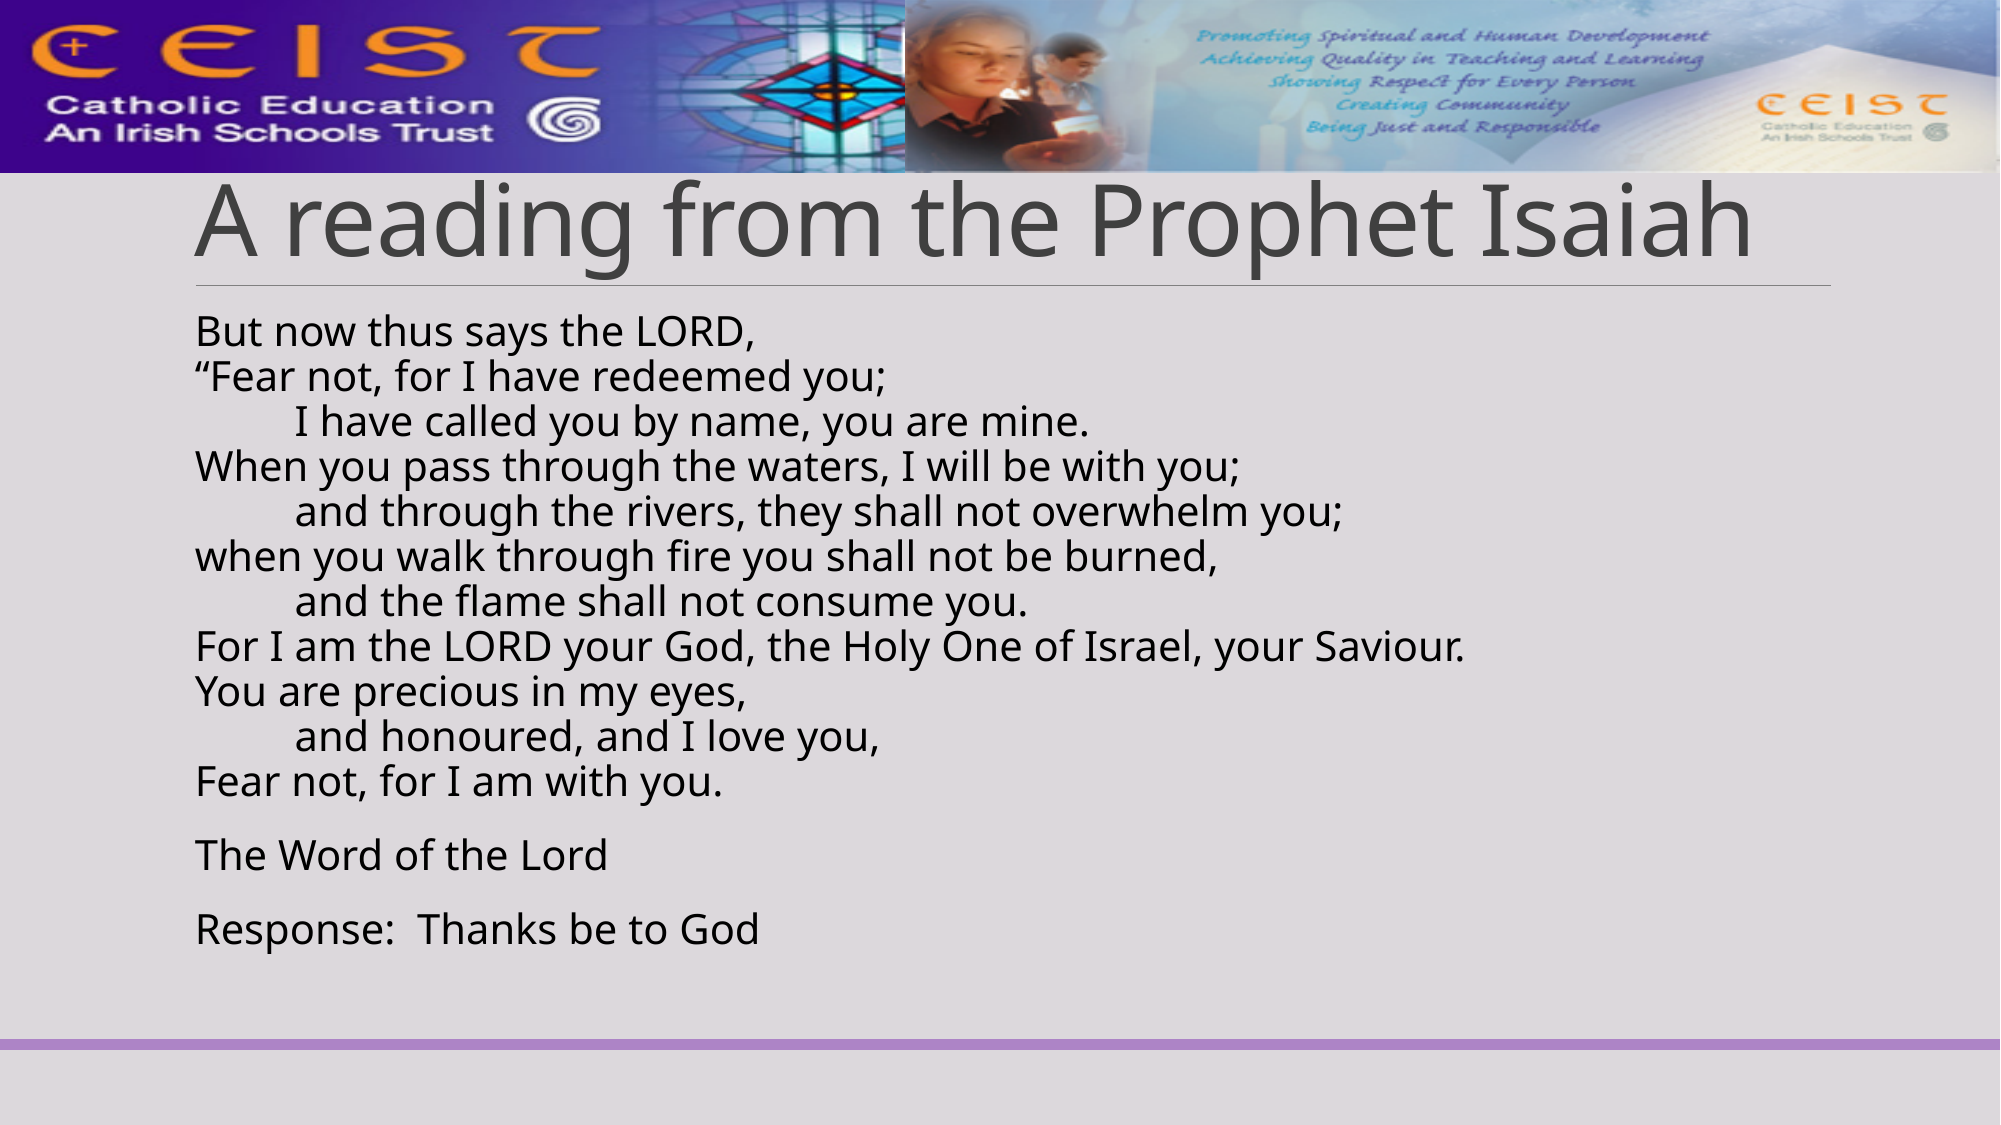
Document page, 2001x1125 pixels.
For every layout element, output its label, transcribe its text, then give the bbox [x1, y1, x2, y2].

list But now thus says the Lord, “Fear not, for I have redeemed you; I have called you by name, you are mine. When you pass through the waters, I will be with you; and through the rivers, they shall not overwhelm you; when you walk through fire you shall not be burned, and the flame shall not consume you. For I am the Lord your God, the Holy One of Israel, your Saviour. You are precious in my eyes, and honoured, and I love you, Fear not, for I am with you. The Word of the Lord Response: Thanks be to God [179, 302, 1830, 963]
title A reading from the Prophet Isaiah [179, 47, 1830, 285]
picture [0, 0, 2000, 173]
